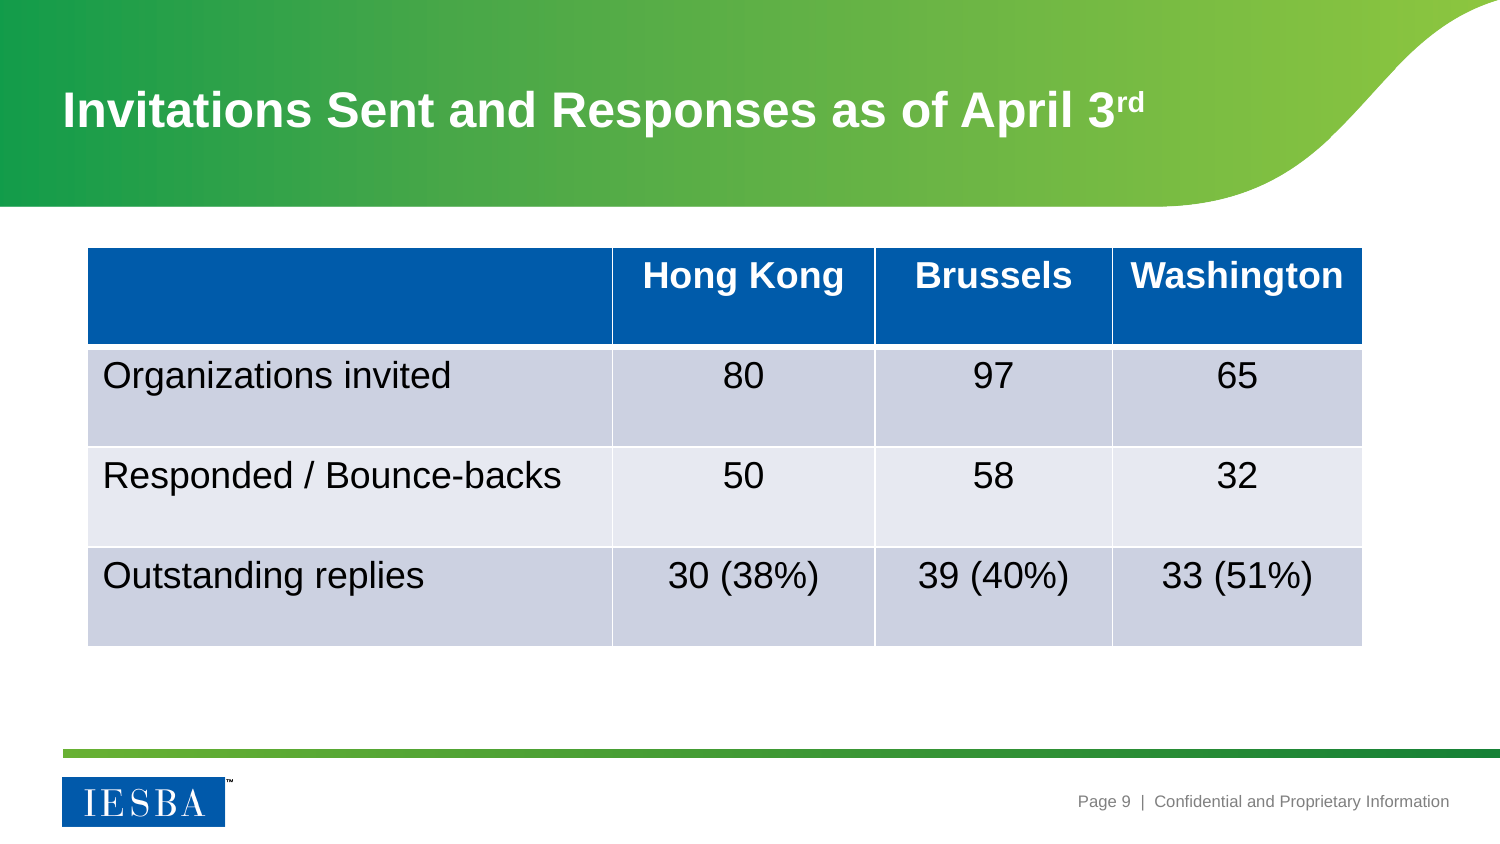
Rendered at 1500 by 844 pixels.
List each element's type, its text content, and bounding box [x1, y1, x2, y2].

table_cell Outstanding replies [88, 548, 612, 646]
table_header Hong Kong [613, 248, 874, 344]
table_header Washington [1113, 248, 1362, 344]
table_cell 80 [613, 350, 874, 446]
table_cell Responded / Bounce-backs [88, 448, 612, 546]
table_cell 32 [1113, 448, 1362, 546]
table_header Brussels [876, 248, 1112, 344]
picture [0, 0, 1500, 207]
table_cell 97 [876, 350, 1112, 446]
table_cell 65 [1113, 350, 1362, 446]
table_cell 30 (38%) [613, 548, 874, 646]
table_cell 58 [876, 448, 1112, 546]
title Invitations Sent and Responses as of April 3rd [62, 75, 1300, 141]
table_cell 39 (40%) [876, 548, 1112, 646]
table_header [88, 248, 612, 344]
table_cell 33 (51%) [1113, 548, 1362, 646]
table_cell Organizations invited [88, 350, 612, 446]
picture [62, 777, 233, 827]
table_cell 50 [613, 448, 874, 546]
